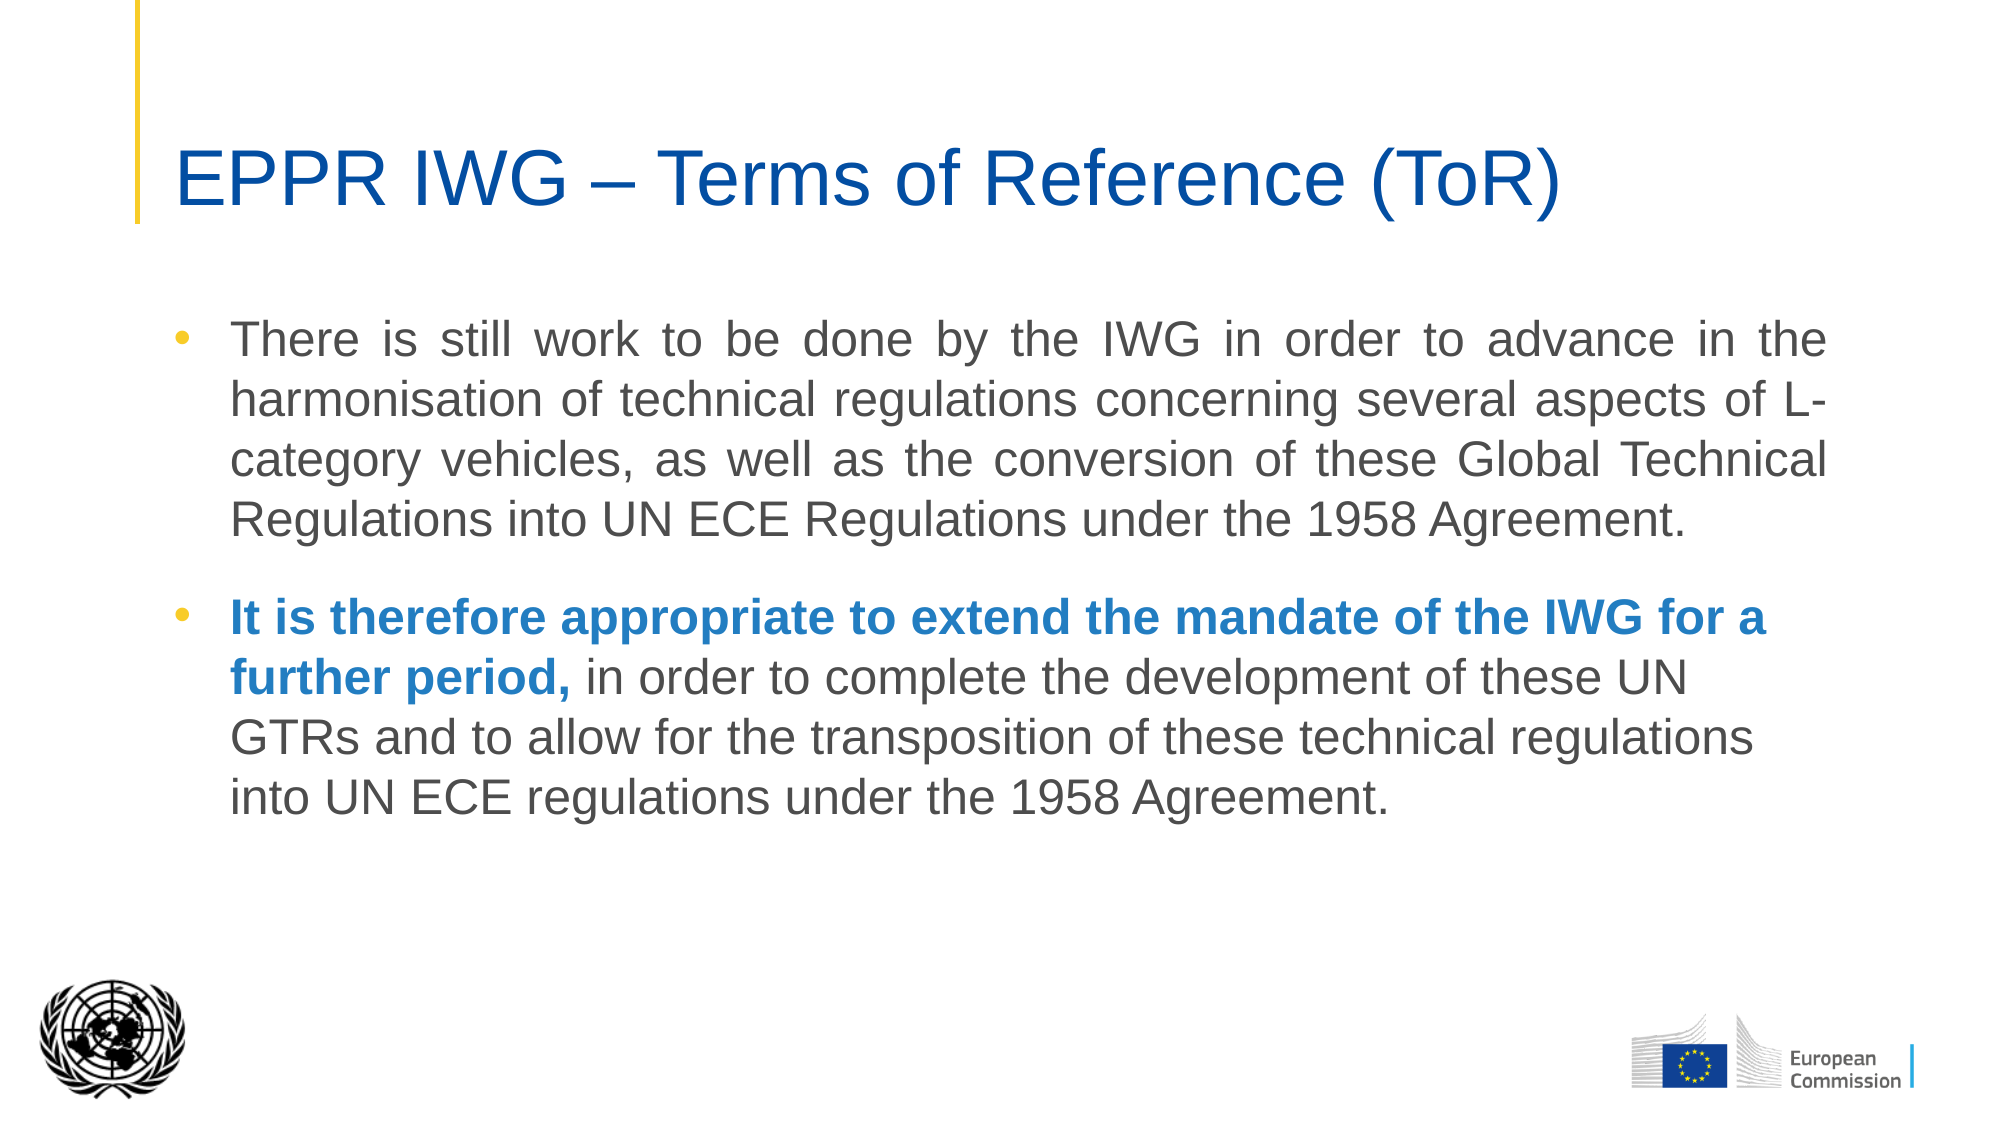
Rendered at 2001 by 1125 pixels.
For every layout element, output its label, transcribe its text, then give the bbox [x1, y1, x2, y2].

picture [1631, 1013, 1915, 1091]
title EPPR IWG – Terms of Reference (ToR) [159, 94, 1843, 223]
list There is still work to be done by the IWG in order to advance in the harmonisation of technical regulations concerning several aspects of L-category vehicles, as well as the conversion of these Global Technical Regulations into UN ECE Regulations under the 1958 Agreement. It is therefore appropriate to extend the mandate of the IWG for a further period, in order to complete the development of these UN GTRs and to allow for the transposition of these technical regulations into UN ECE regulations under the 1958 Agreement. [158, 299, 1843, 984]
picture [36, 977, 189, 1103]
